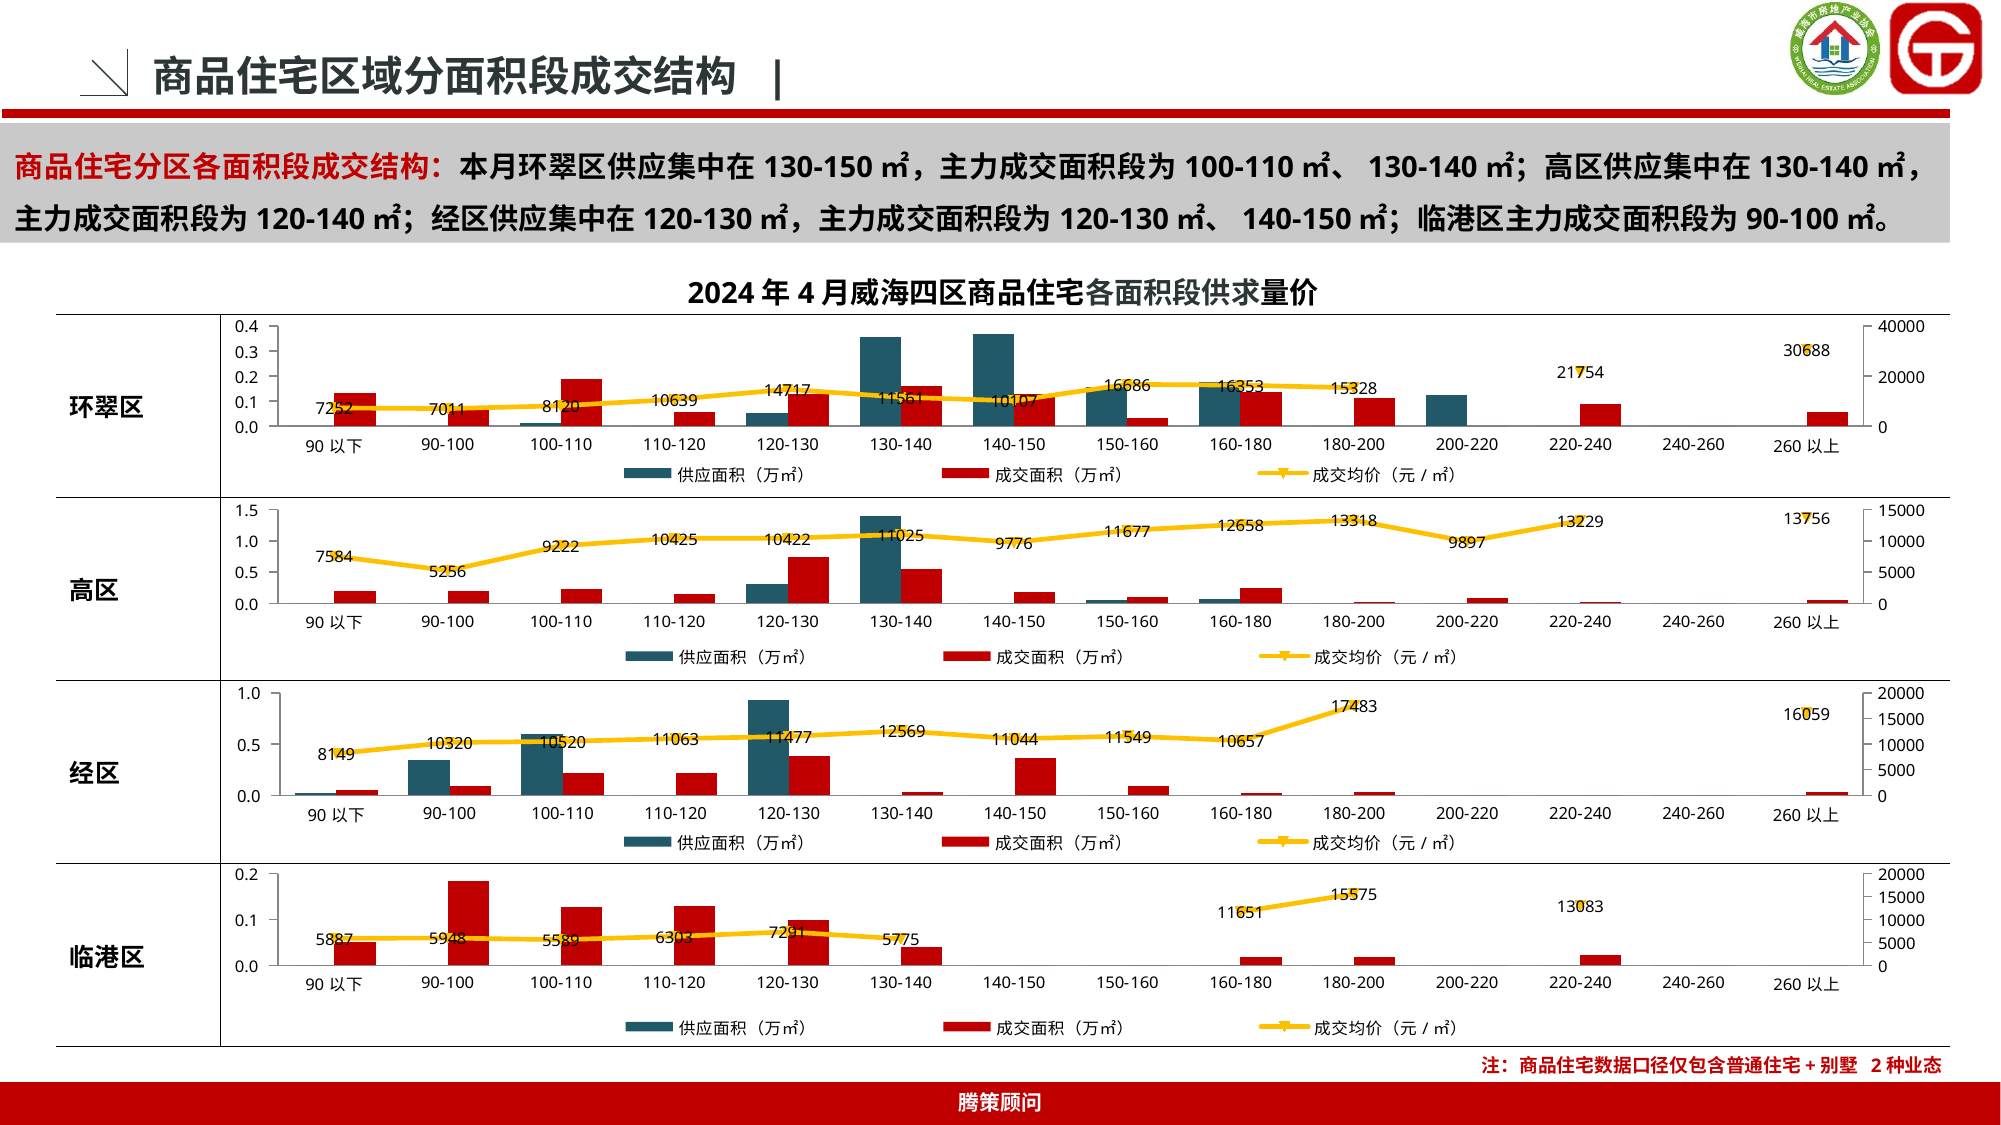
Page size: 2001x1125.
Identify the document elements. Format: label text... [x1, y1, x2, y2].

table_cell 临港区 [56, 864, 214, 1046]
text_box 注：商品住宅数据口径仅包含普通住宅+别墅 2种业态 [1330, 1046, 1957, 1085]
table_cell 高区 [56, 498, 214, 680]
text_box 商品住宅区域分面积段成交结构 | [138, 41, 1236, 108]
picture [1786, 0, 1989, 98]
text_box 2024年4月威海四区商品住宅各面积段供求量价 [575, 267, 1432, 311]
table_cell 经区 [56, 681, 214, 863]
text_box 商品住宅分区各面积段成交结构：本月环翠区供应集中在130-150㎡，主力成交面积段为100-110㎡、130-140㎡；高区供应集中在130-140㎡，主力成交面积段为120-140㎡；经区供应集中在120-130㎡，主力成交面积段为120-130㎡、140-150㎡；临港区主力成交面积段为90-100㎡。 [0, 123, 1950, 243]
text_box [159, 1031, 601, 1094]
table_header 环翠区 [56, 315, 216, 497]
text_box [80, 48, 128, 96]
chart [220, 314, 1951, 1047]
